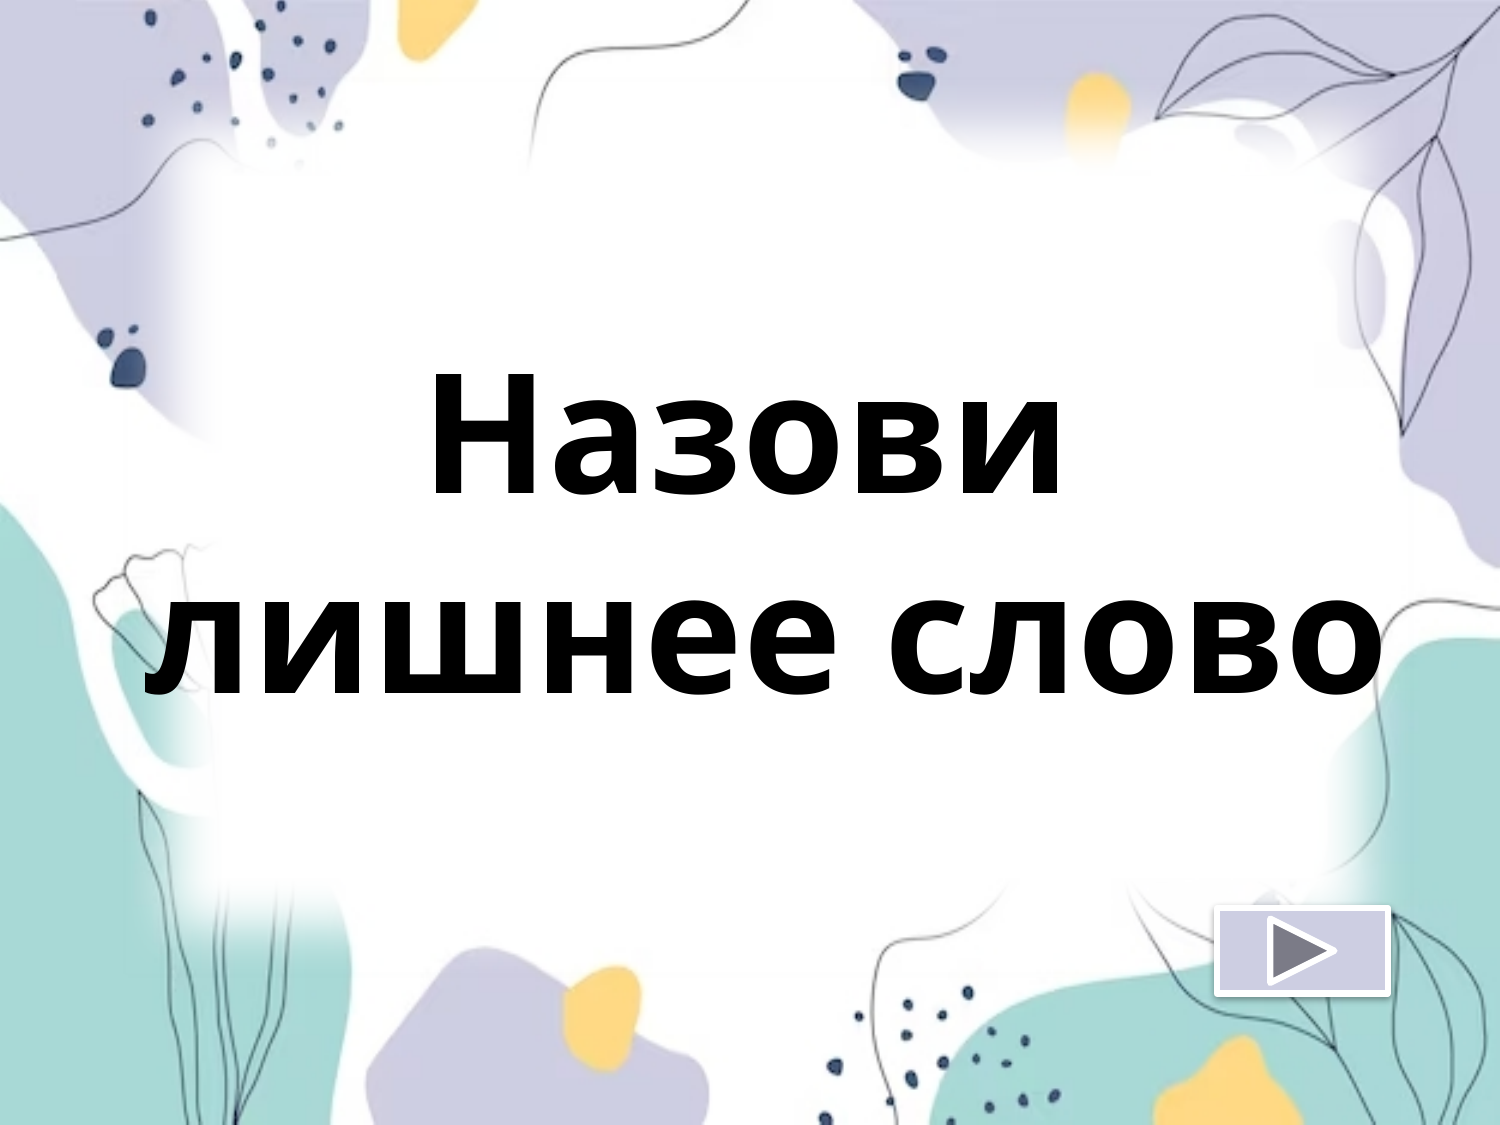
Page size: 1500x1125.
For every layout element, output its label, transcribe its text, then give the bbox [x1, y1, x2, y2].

text_box Назови лишнее слово [214, 168, 1322, 886]
picture [0, 0, 1500, 1125]
text_box [1214, 905, 1391, 997]
